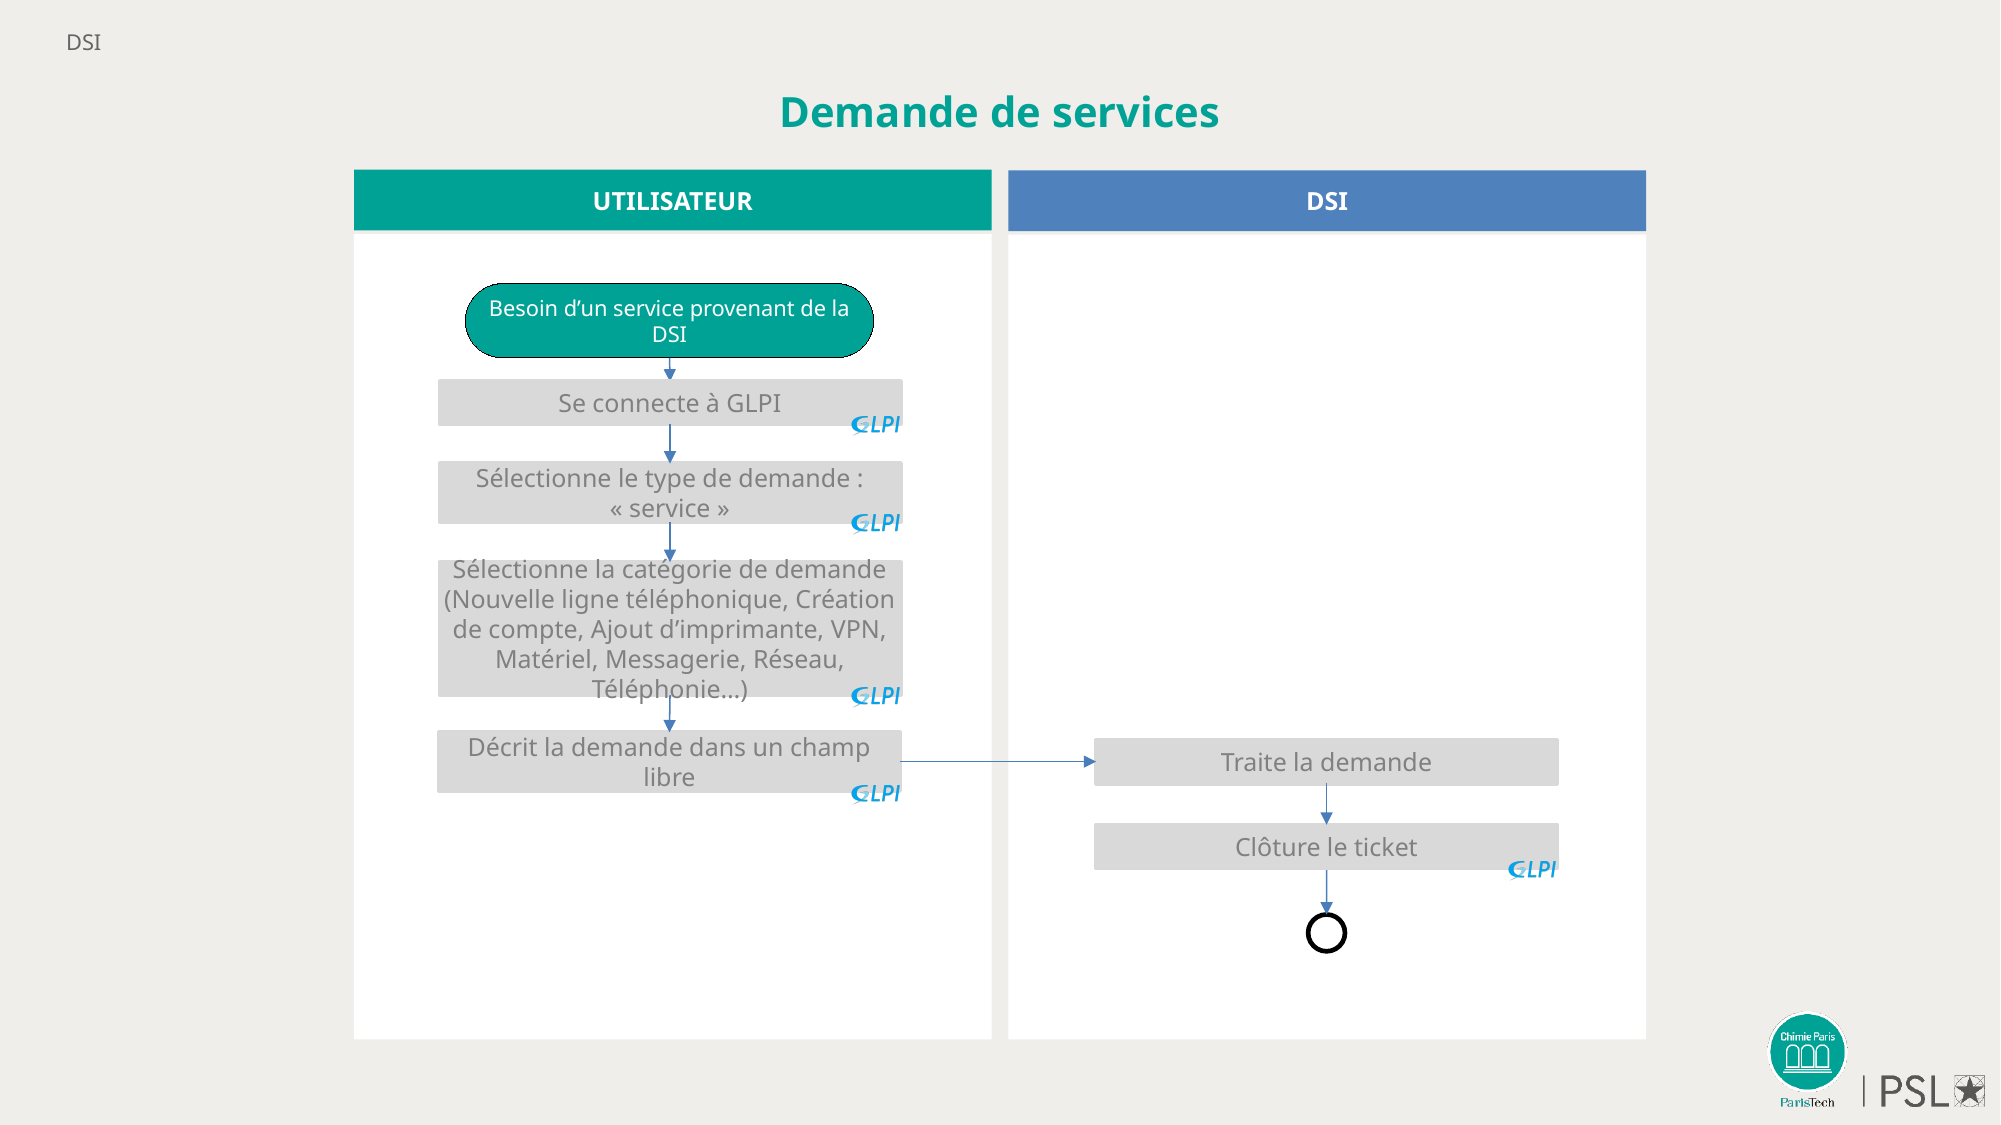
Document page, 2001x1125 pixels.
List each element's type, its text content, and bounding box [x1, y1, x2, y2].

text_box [353, 169, 1647, 1040]
title Demande de services [149, 75, 1851, 147]
list DSI [50, 19, 1047, 55]
picture [1767, 1011, 1985, 1107]
